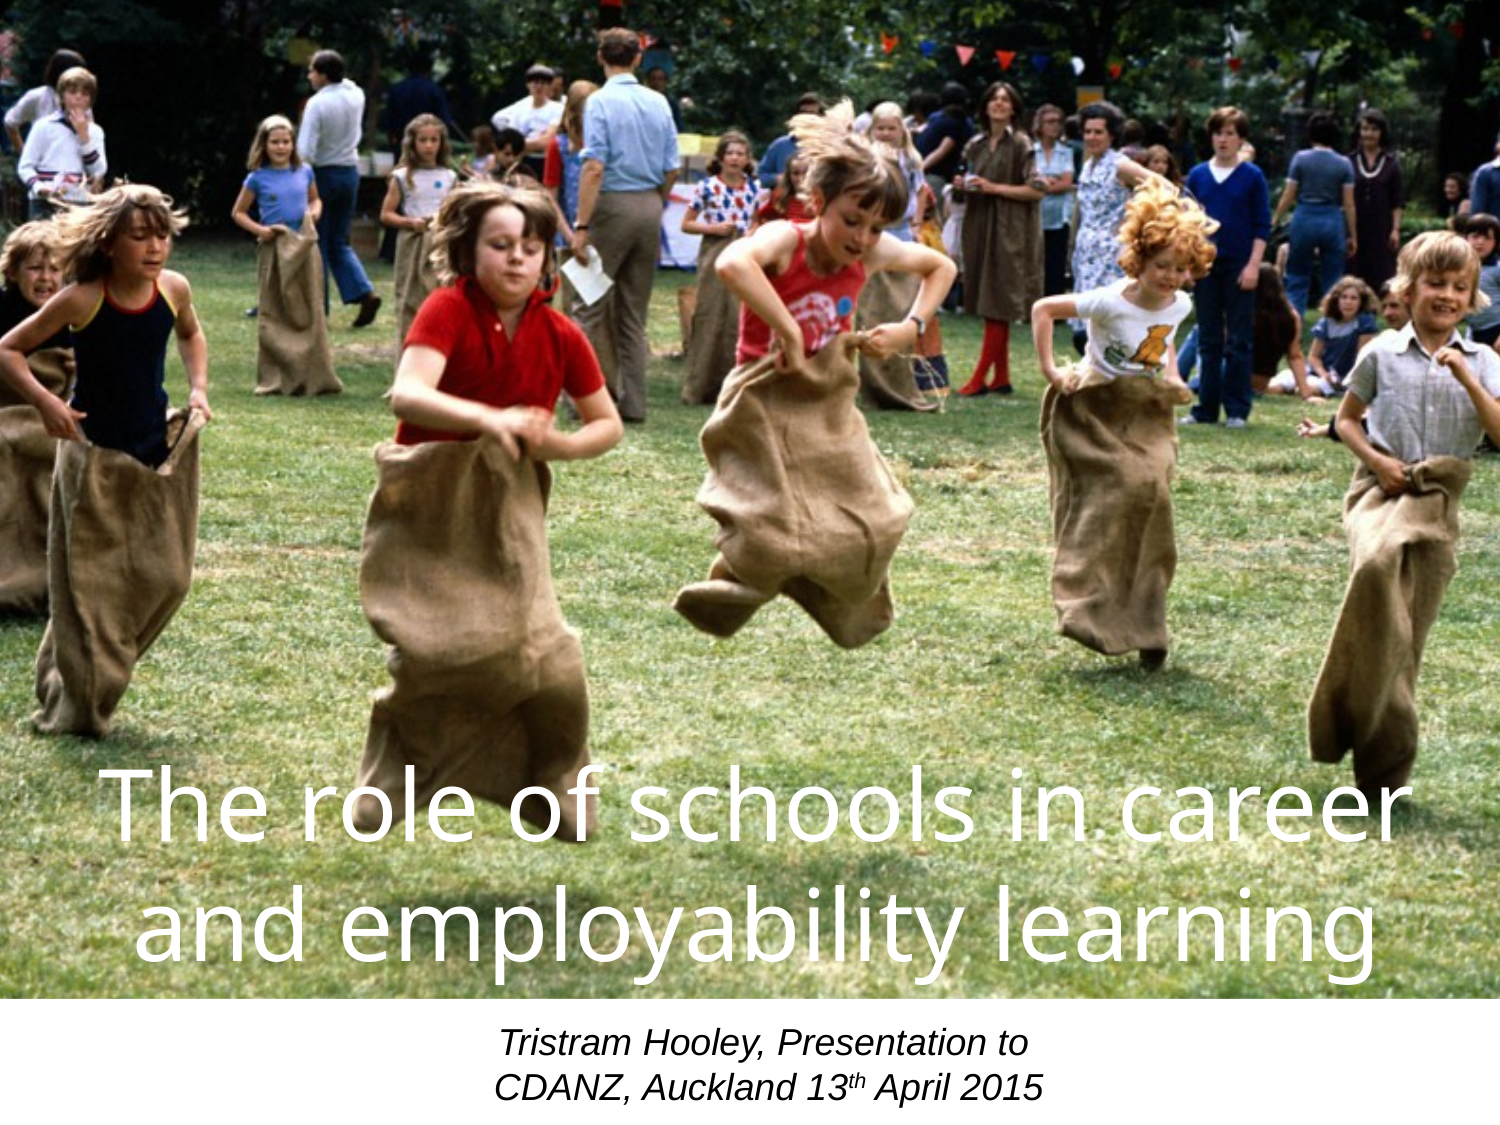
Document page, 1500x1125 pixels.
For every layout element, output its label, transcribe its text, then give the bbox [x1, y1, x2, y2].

picture [0, 0, 1500, 1063]
subtitle Tristram Hooley, Presentation to CDANZ, Auckland 13th April 2015 [0, 1071, 1500, 1125]
